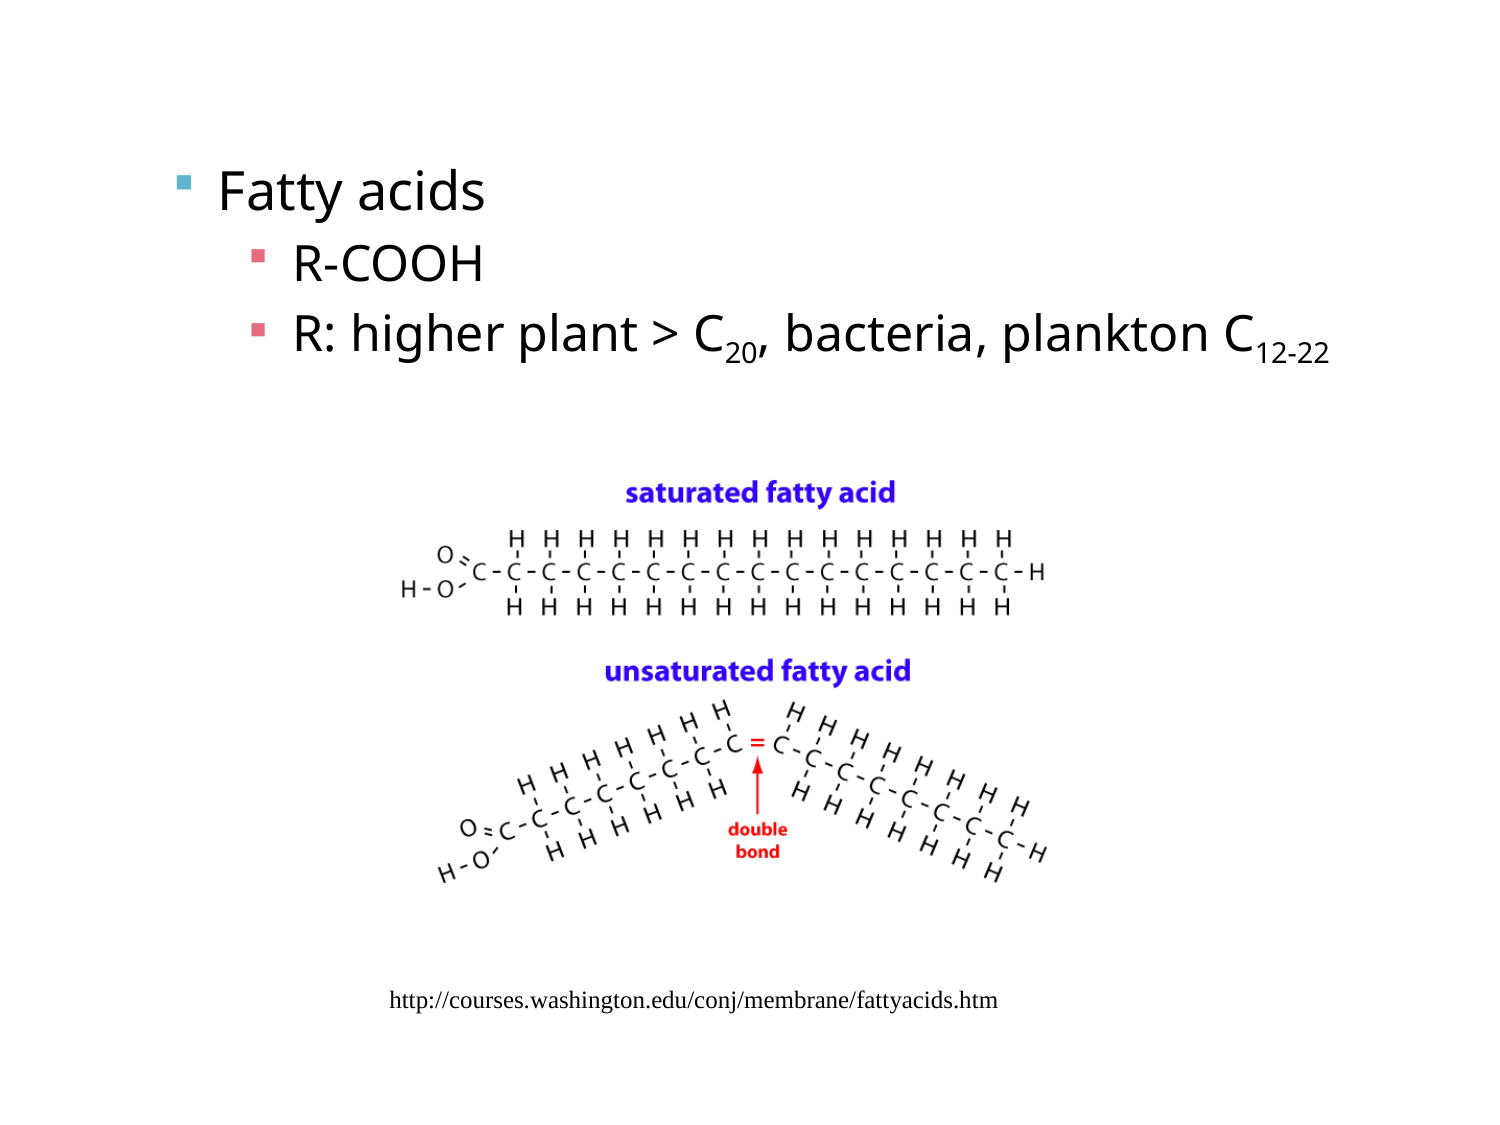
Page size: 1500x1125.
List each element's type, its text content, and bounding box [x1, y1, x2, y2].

text_box Fatty acids R-COOH R: higher plant > C20, bacteria, plankton C12-22 [83, 149, 1418, 517]
text_box http://courses.washington.edu/conj/membrane/fattyacids.htm [374, 975, 1125, 1021]
picture [374, 432, 1078, 933]
